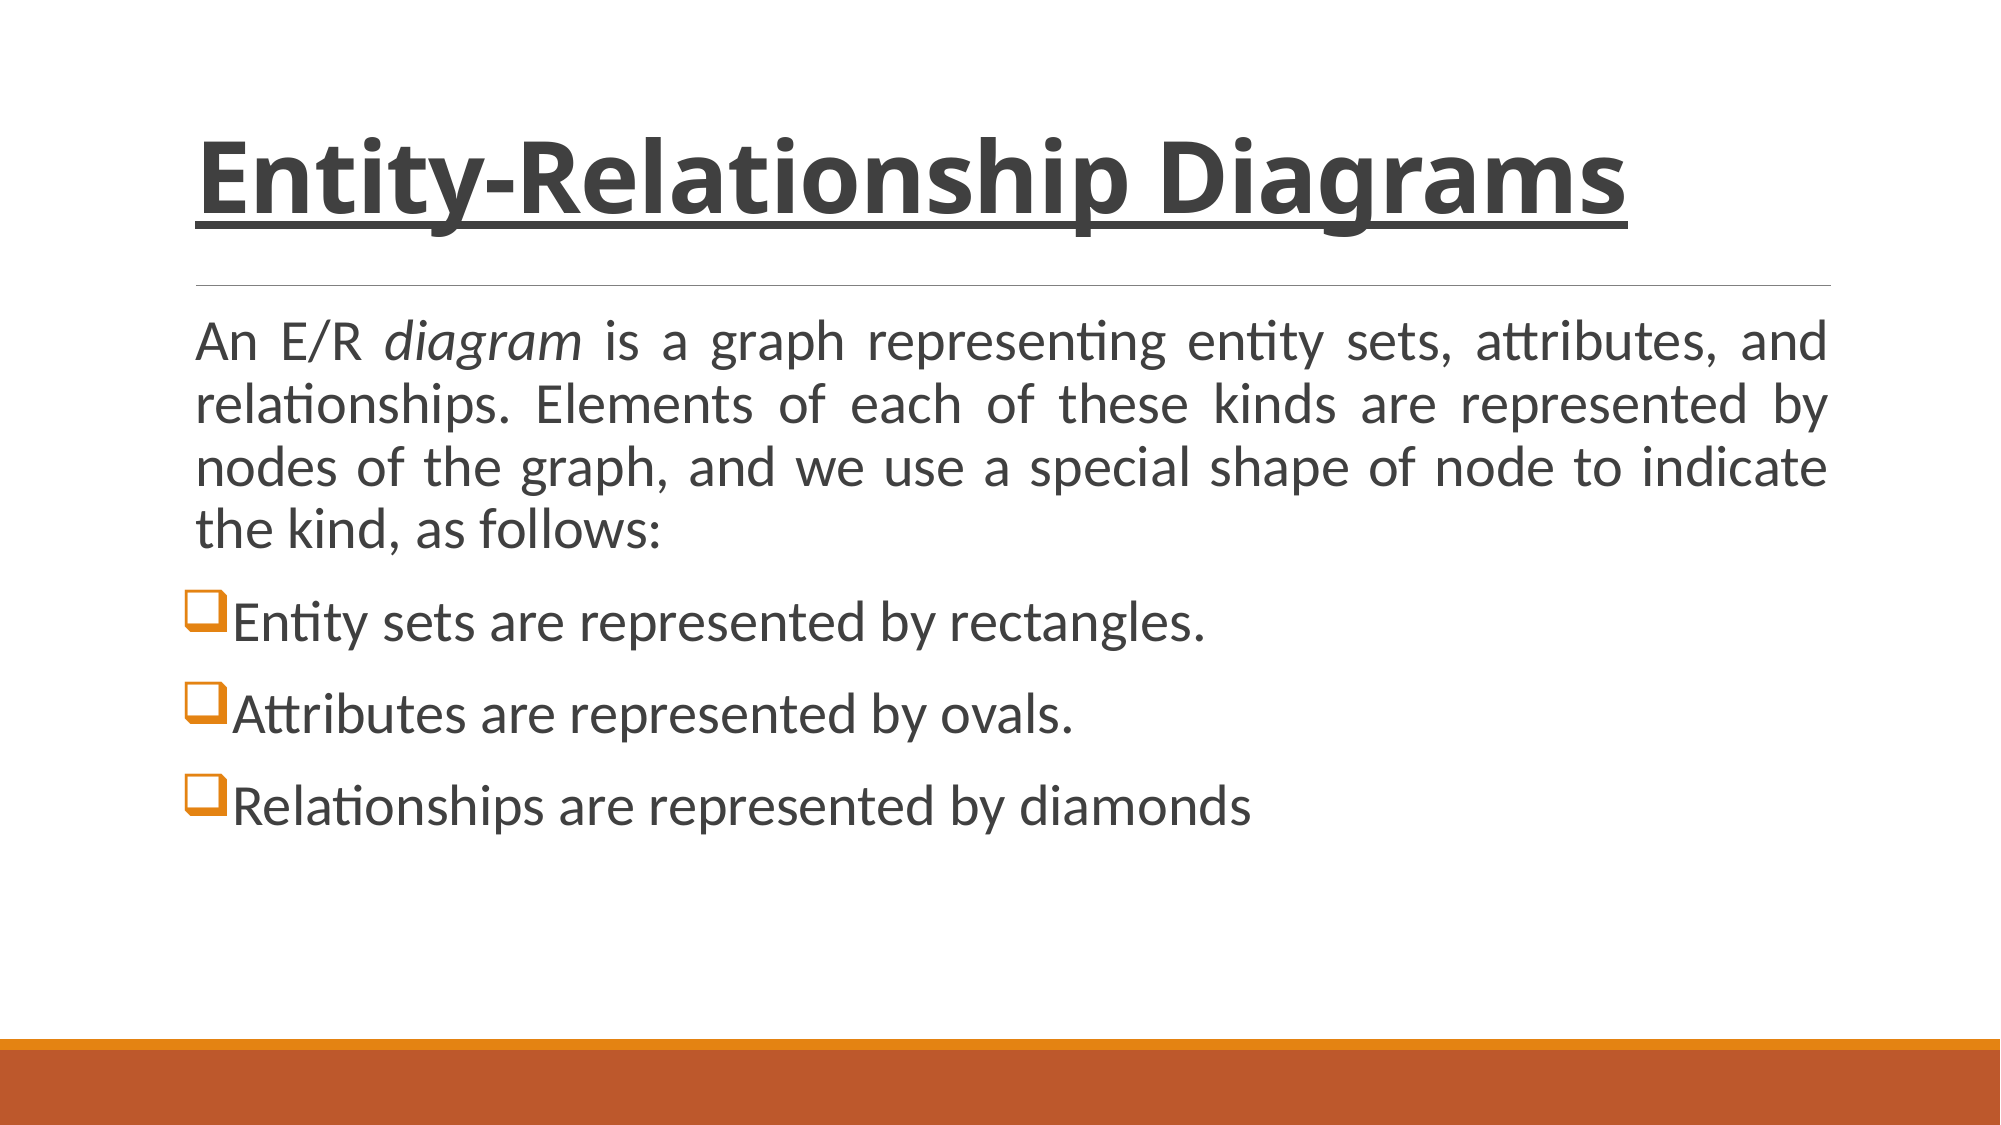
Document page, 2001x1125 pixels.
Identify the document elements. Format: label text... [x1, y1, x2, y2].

list An E/R diagram is a graph representing entity sets, attributes, and relationships. Elements of each of these kinds are represented by nodes of the graph, and we use a special shape of node to indicate the kind, as follows: Entity sets are represented by rectangles. Attributes are represented by ovals. Relationships are represented by diamonds [180, 302, 1830, 963]
title Entity-Relationship Diagrams [180, 47, 1830, 242]
